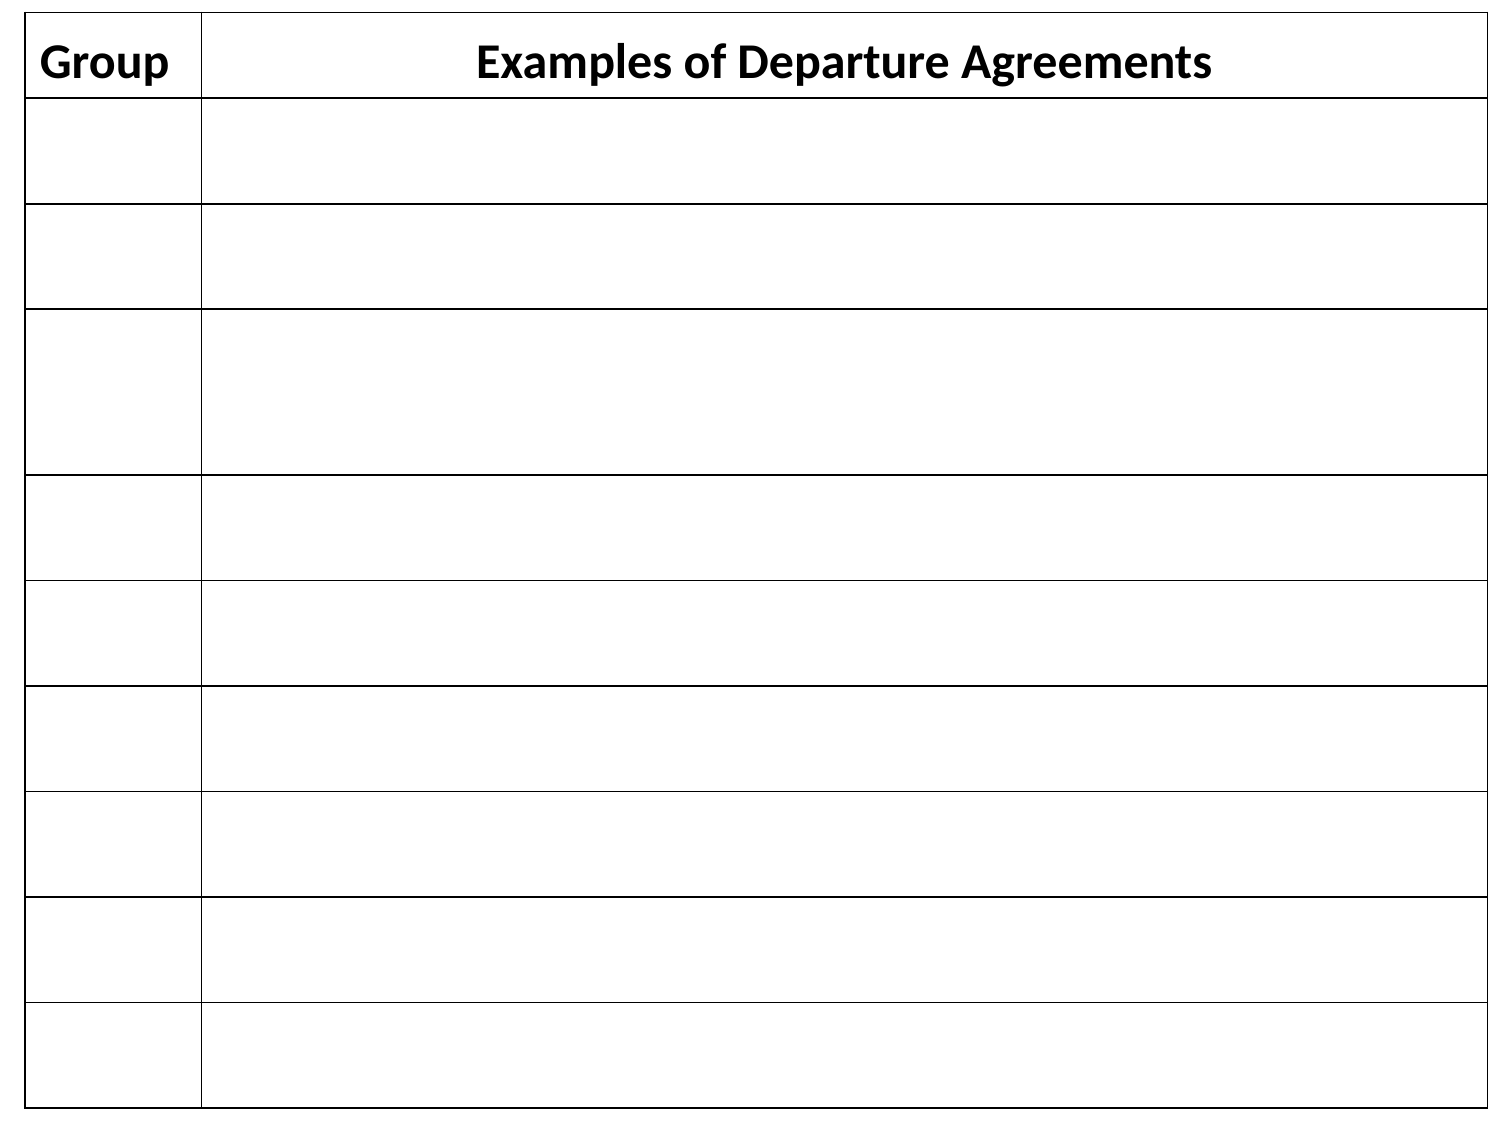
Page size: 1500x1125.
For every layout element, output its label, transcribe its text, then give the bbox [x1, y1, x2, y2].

table_cell [26, 1003, 201, 1107]
table_cell [202, 898, 1487, 1002]
table_cell [202, 792, 1487, 896]
table_cell [202, 1003, 1487, 1107]
table_cell [202, 310, 1487, 474]
table_cell [202, 476, 1487, 580]
table_cell [26, 792, 201, 896]
table_cell [202, 99, 1487, 203]
table_cell [26, 205, 201, 308]
table_cell [202, 687, 1487, 791]
table_cell [26, 99, 201, 203]
table_cell [26, 581, 201, 685]
table_header Group [26, 13, 201, 97]
table_cell [202, 205, 1487, 308]
table_cell [202, 581, 1487, 685]
table_header Examples of Departure Agreements [202, 13, 1487, 97]
table_cell [26, 310, 201, 474]
table_cell [26, 898, 201, 1002]
table_cell [26, 476, 201, 580]
table_cell [26, 687, 201, 791]
